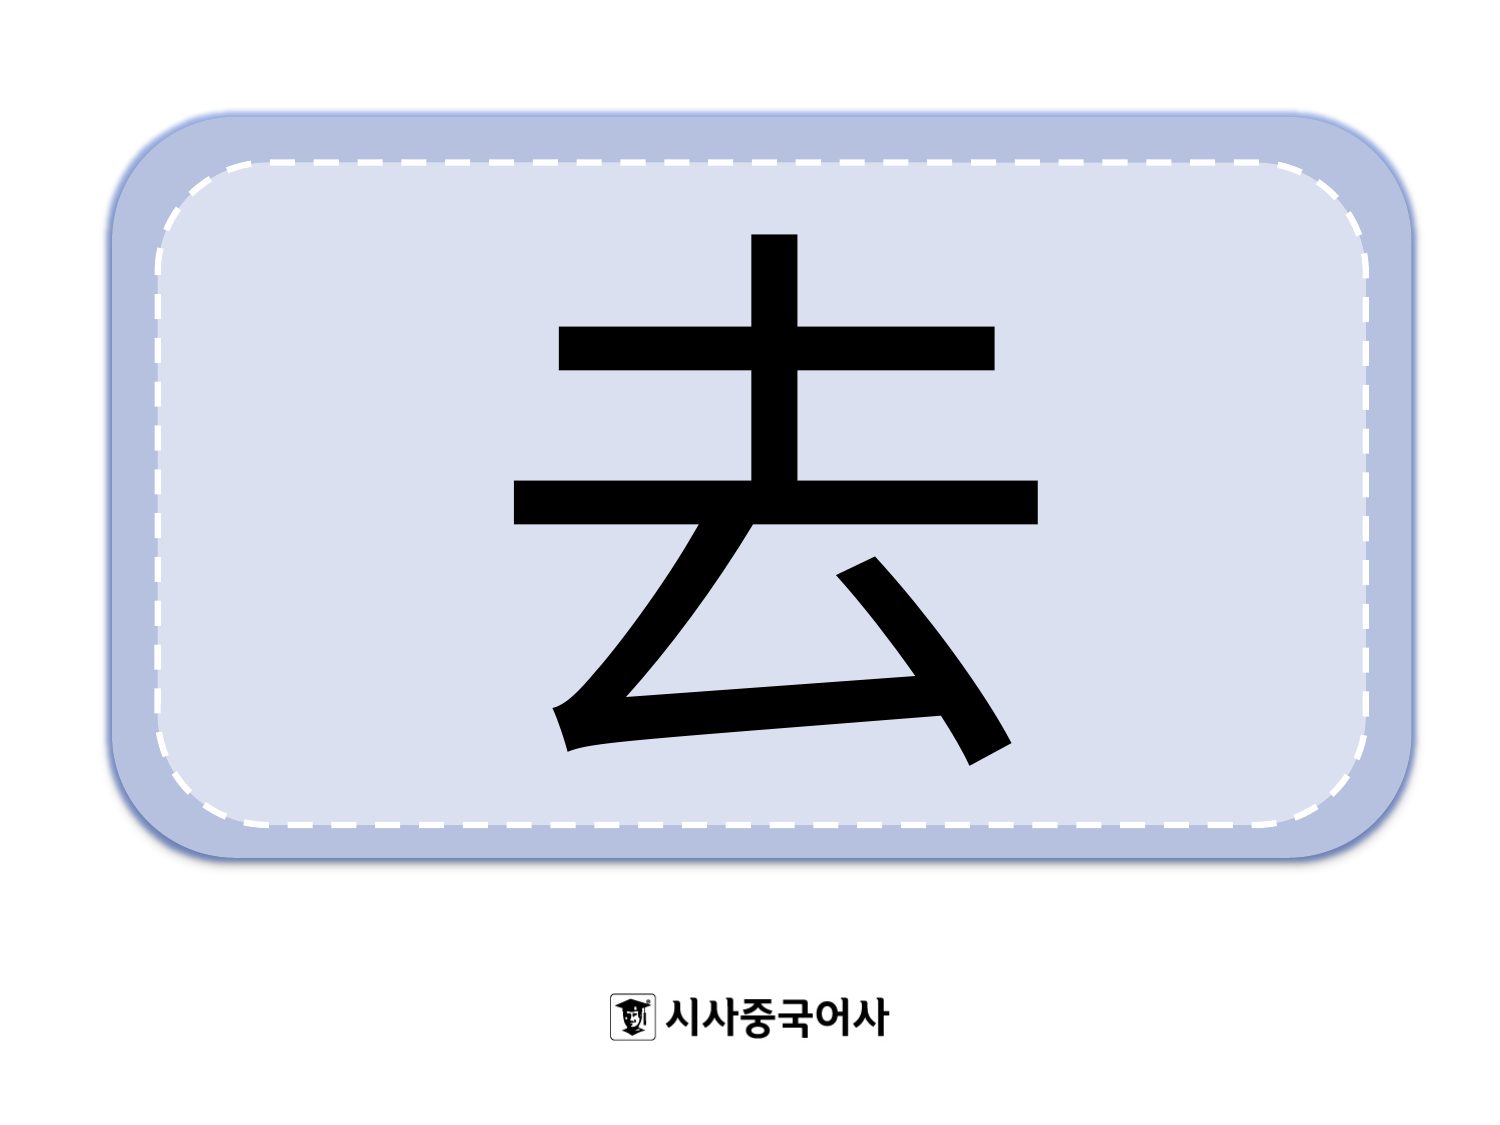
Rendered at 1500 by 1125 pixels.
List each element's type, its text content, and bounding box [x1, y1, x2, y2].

picture [602, 987, 898, 1047]
text_box 去 [171, 160, 1380, 824]
